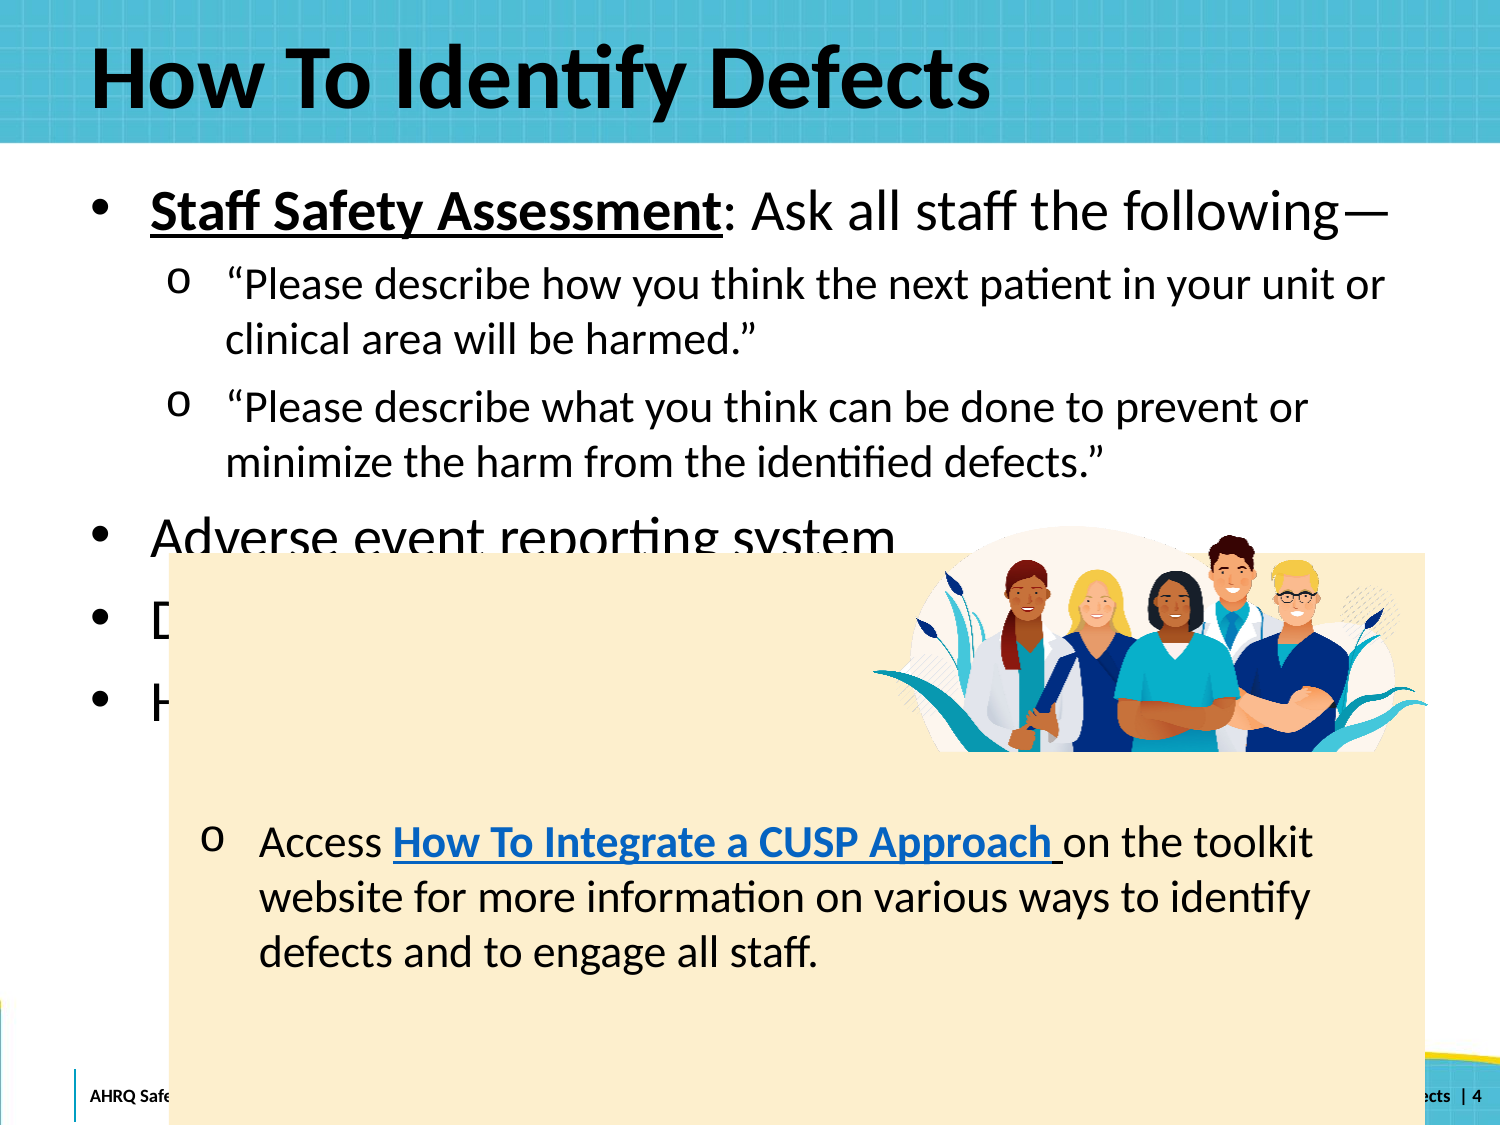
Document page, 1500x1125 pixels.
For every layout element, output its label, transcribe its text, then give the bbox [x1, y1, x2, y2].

picture [0, 0, 1500, 1125]
slide_number | 4 [1455, 1065, 1500, 1125]
list Staff Safety Assessment: Ask all staff the following— “Please describe how you think the next patient in your unit or clinical area will be harmed.” “Please describe what you think can be done to prevent or minimize the harm from the identified defects.” Adverse event reporting system Discussion Huddle [75, 164, 1425, 778]
title How To Identify Defects [75, 0, 1425, 150]
list Access How To Integrate a CUSP Approach on the toolkit website for more information on various ways to identify defects and to engage all staff. [168, 553, 1425, 1125]
